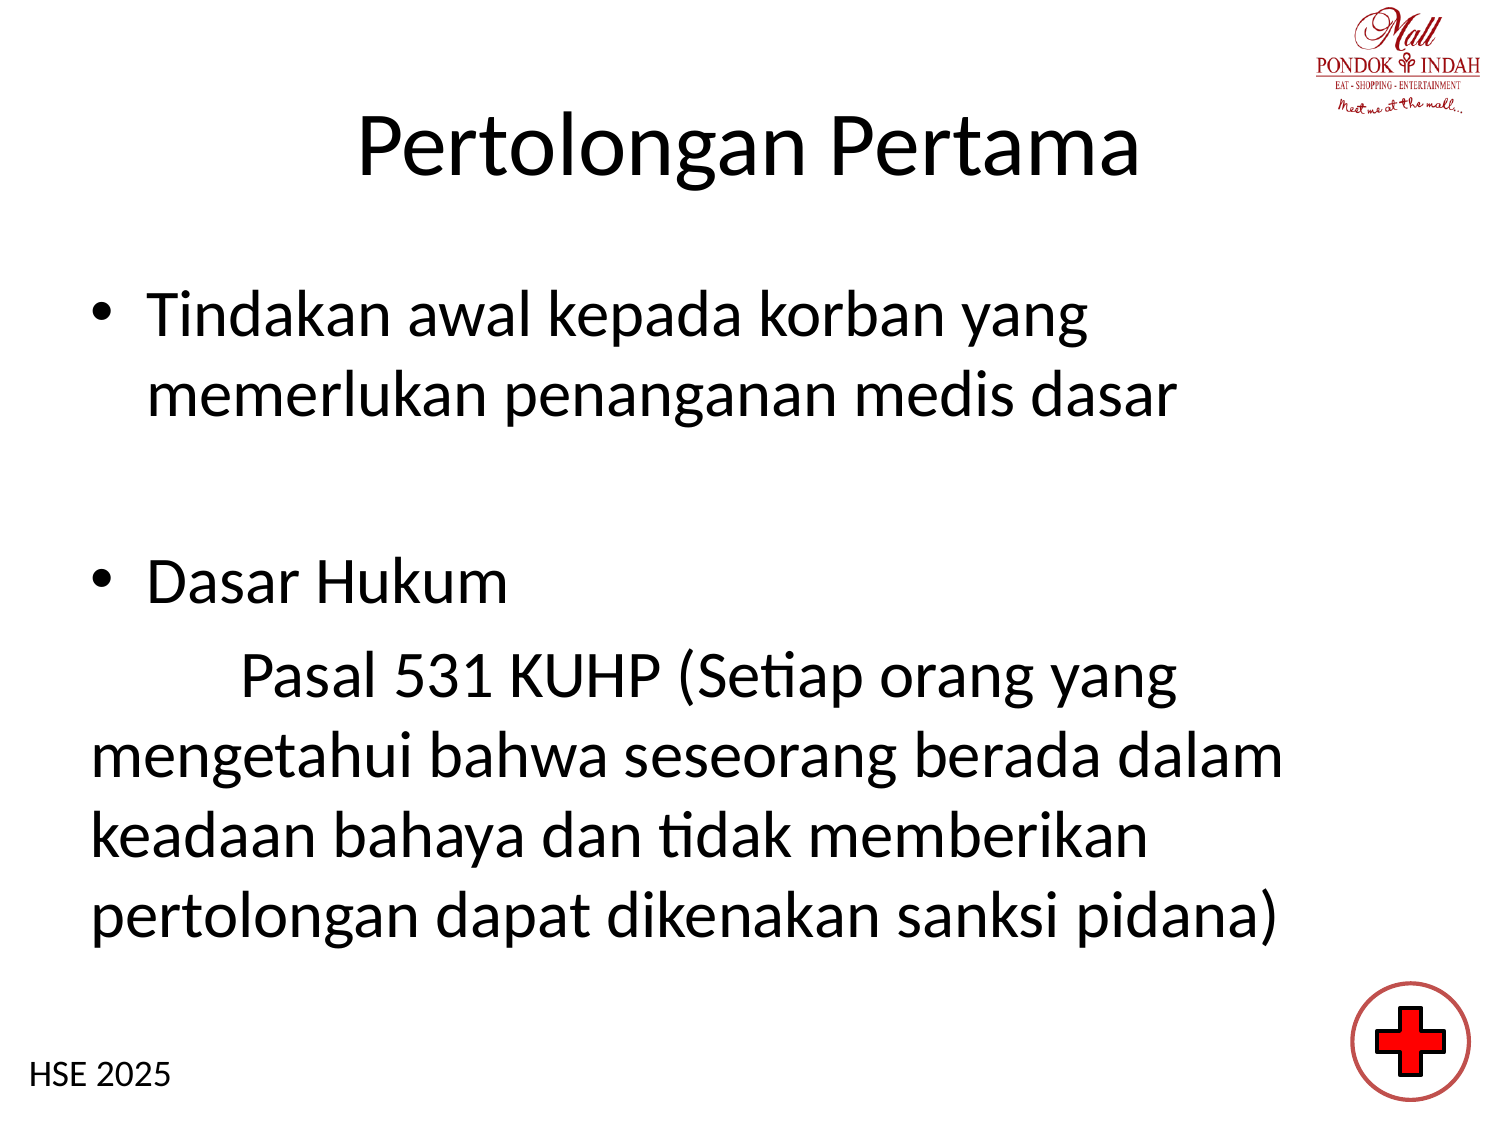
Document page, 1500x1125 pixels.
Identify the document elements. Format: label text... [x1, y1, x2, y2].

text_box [1352, 983, 1470, 1101]
picture [1316, 6, 1481, 114]
title Pertolongan Pertama [75, 45, 1425, 233]
text_box HSE 2025 [13, 1041, 187, 1102]
list Tindakan awal kepada korban yang memerlukan penanganan medis dasar Dasar Hukum Pasal 531 KUHP (Setiap orang yang mengetahui bahwa seseorang berada dalam keadaan bahaya dan tidak memberikan pertolongan dapat dikenakan sanksi pidana) [75, 262, 1425, 1005]
